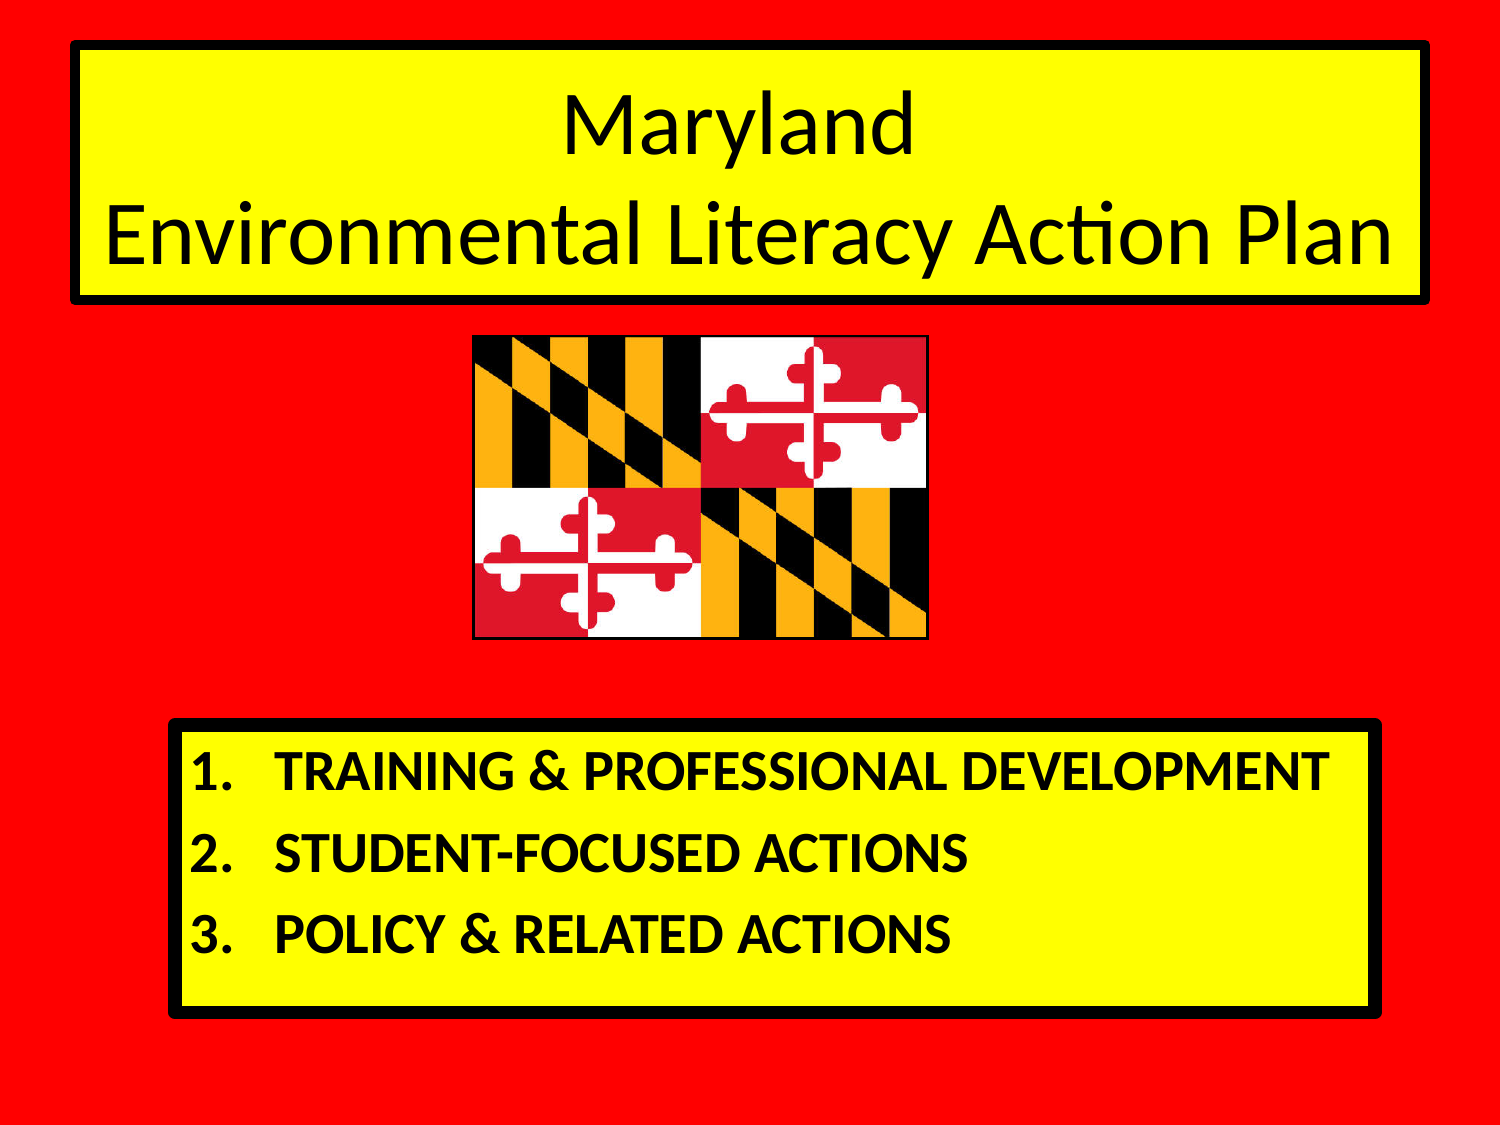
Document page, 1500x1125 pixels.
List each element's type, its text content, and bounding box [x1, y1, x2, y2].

title Maryland Environmental Literacy Action Plan [75, 45, 1425, 300]
picture [474, 337, 927, 638]
list TRAINING & PROFESSIONAL DEVELOPMENT STUDENT-FOCUSED ACTIONS POLICY & RELATED ACTIONS [174, 725, 1375, 1013]
